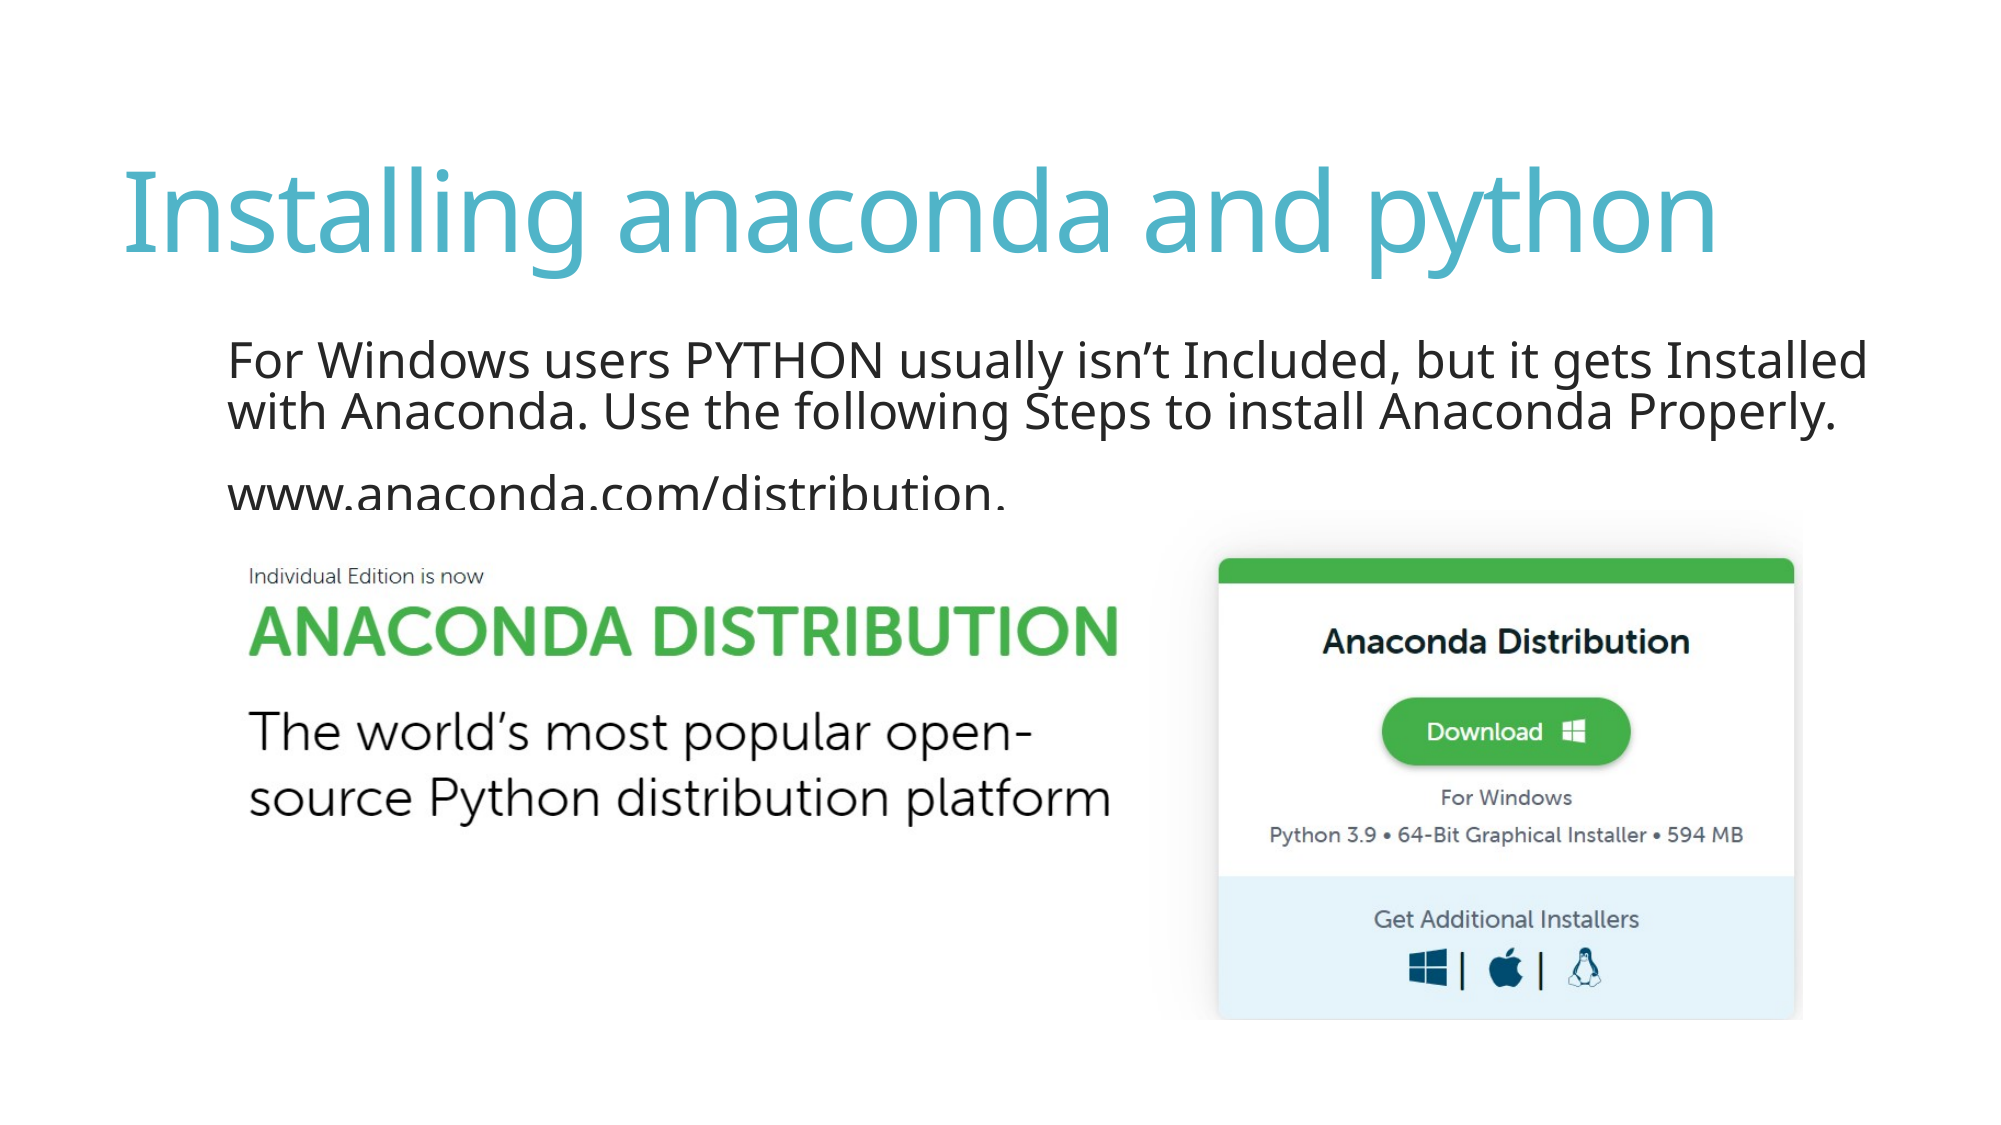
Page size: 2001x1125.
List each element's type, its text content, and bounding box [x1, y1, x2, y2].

list For Windows users PYTHON usually isn’t Included, but it gets Installed with Anaconda. Use the following Steps to install Anaconda Properly. www.anaconda.com/distribution. [197, 329, 1937, 1087]
picture [196, 510, 1803, 1021]
title Installing anaconda and python [107, 81, 1875, 354]
